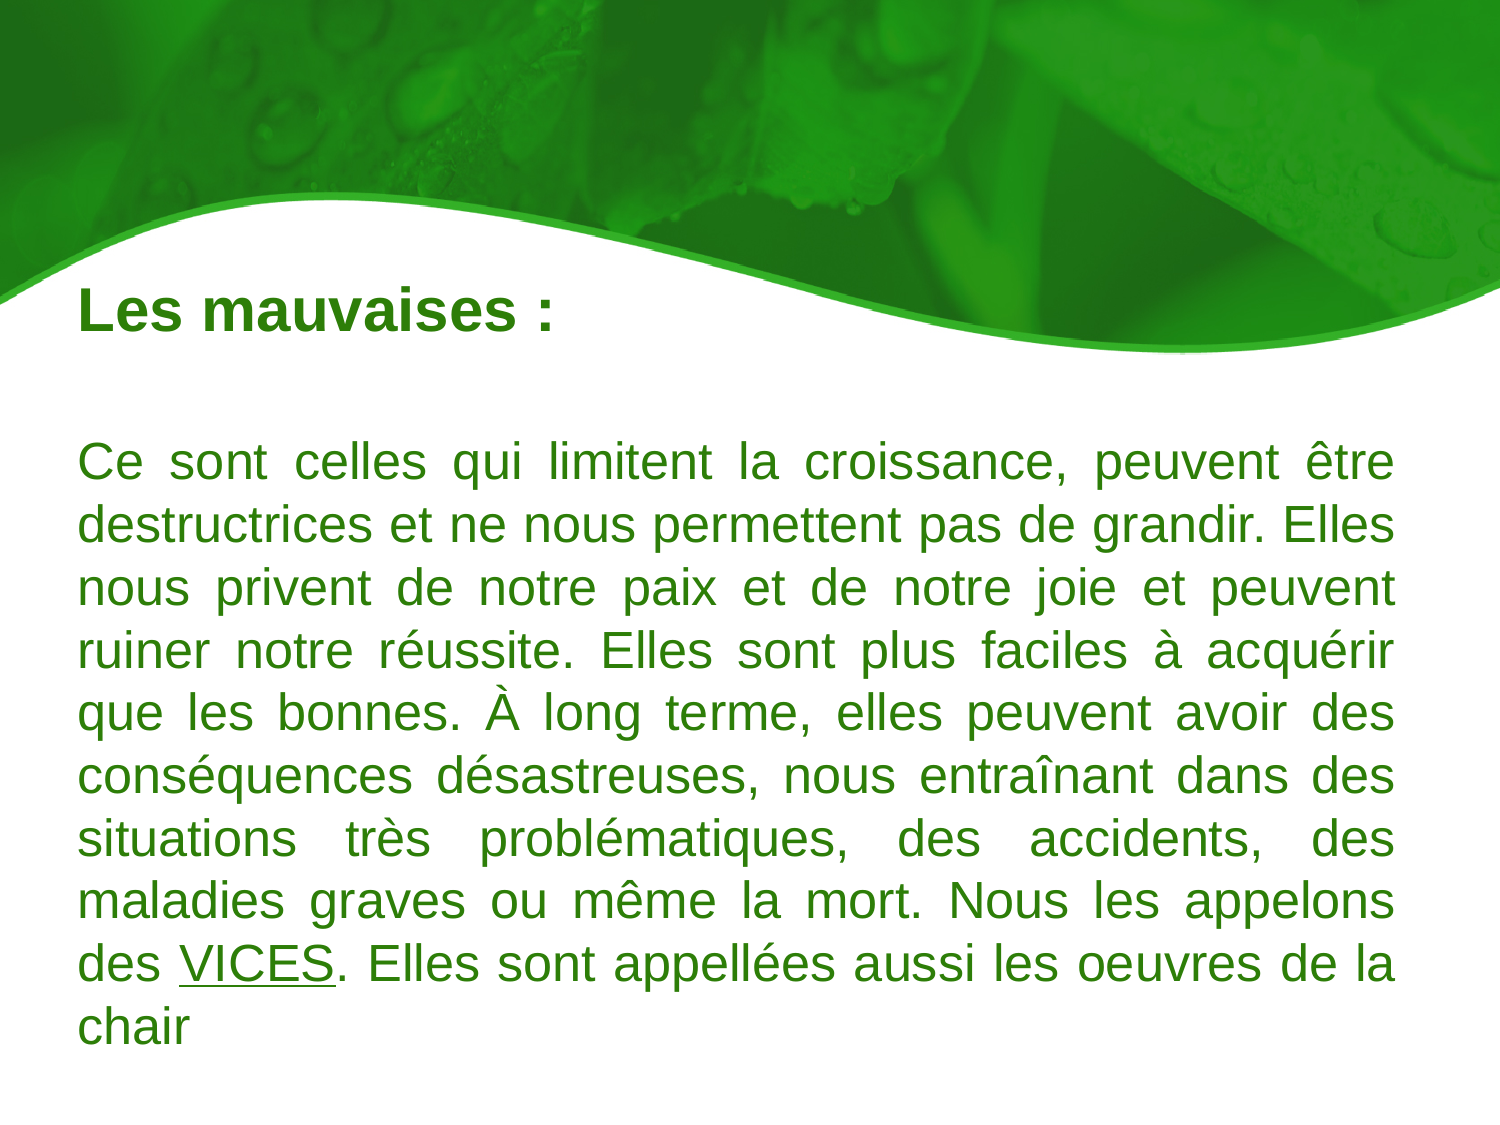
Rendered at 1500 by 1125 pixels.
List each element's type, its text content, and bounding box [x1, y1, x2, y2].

list Les mauvaises : Ce sont celles qui limitent la croissance, peuvent être destructrices et ne nous permettent pas de grandir. Elles nous privent de notre paix et de notre joie et peuvent ruiner notre réussite. Elles sont plus faciles à acquérir que les bonnes. À long terme, elles peuvent avoir des conséquences désastreuses, nous entraînant dans des situations très problématiques, des accidents, des maladies graves ou même la mort. Nous les appelons des VICES. Elles sont appellées aussi les oeuvres de la chair [62, 262, 1413, 1066]
picture [0, 0, 1500, 1125]
